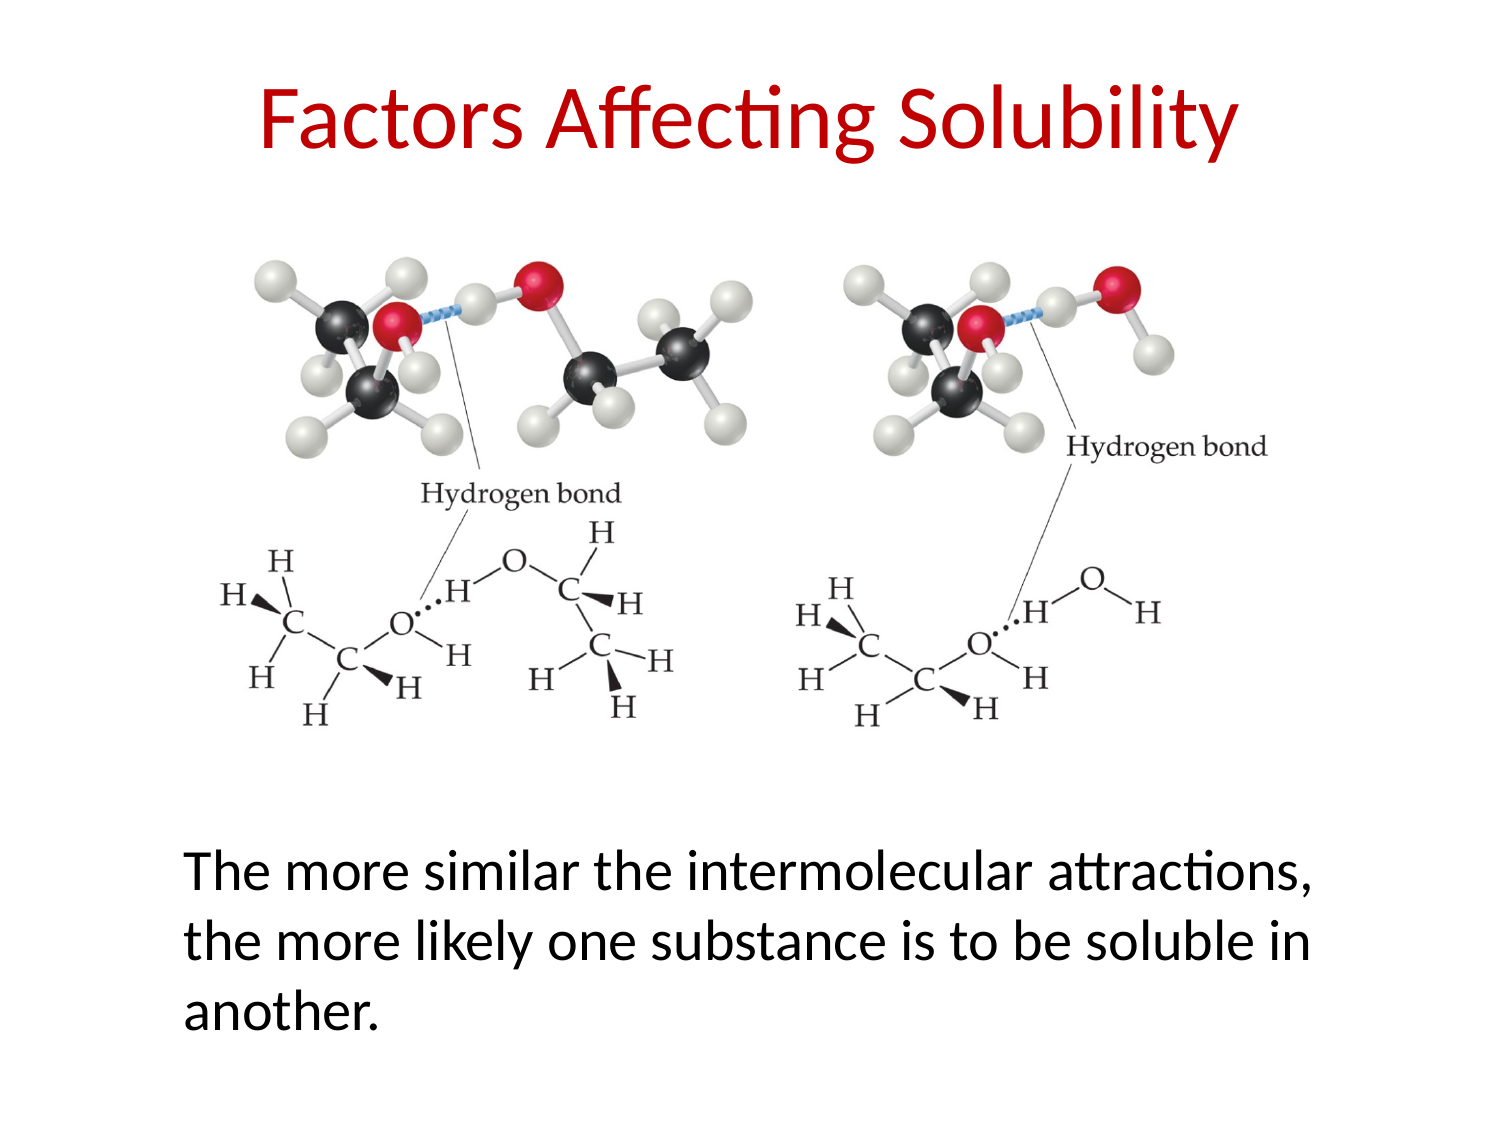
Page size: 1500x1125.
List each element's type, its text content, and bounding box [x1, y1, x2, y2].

picture [212, 249, 1276, 747]
text_box Factors Affecting Solubility [112, 50, 1388, 238]
text_box The more similar the intermolecular attractions, the more likely one substance is to be soluble in another. [112, 824, 1400, 1063]
